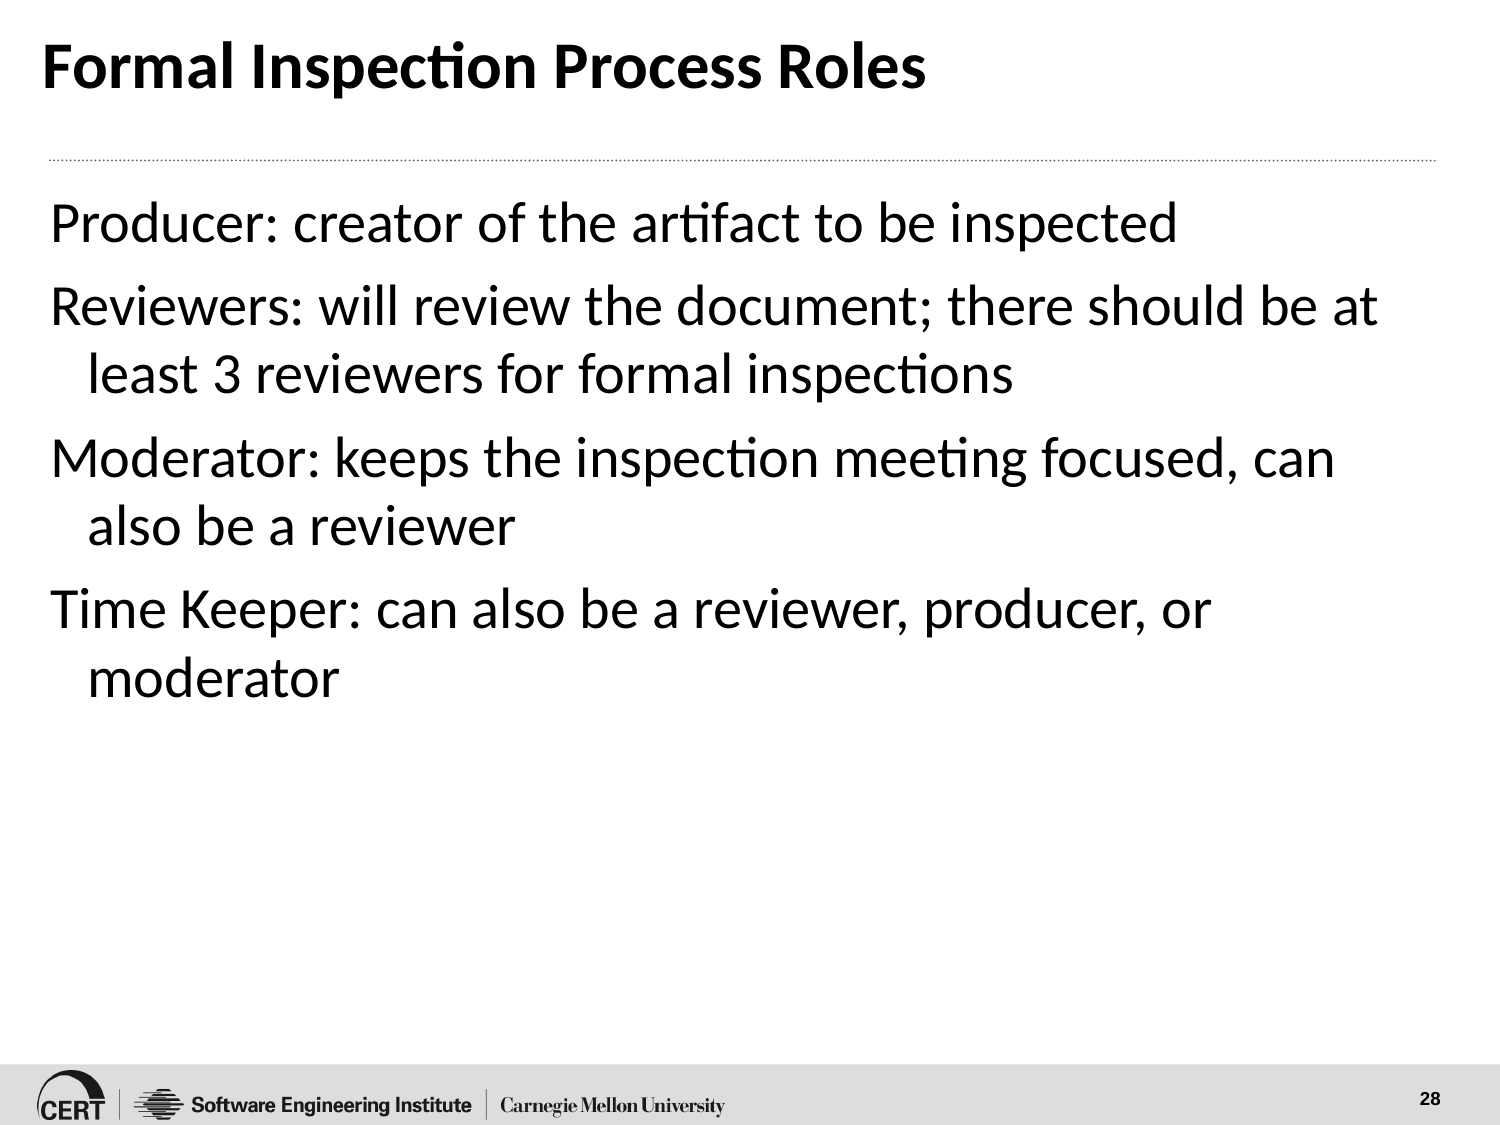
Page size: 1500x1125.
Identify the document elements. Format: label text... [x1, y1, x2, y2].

picture [37, 1069, 725, 1122]
list Producer: creator of the artifact to be inspected Reviewers: will review the document; there should be at least 3 reviewers for formal inspections Moderator: keeps the inspection meeting focused, can also be a reviewer Time Keeper: can also be a reviewer, producer, or moderator [49, 187, 1438, 1001]
title Formal Inspection Process Roles [42, 37, 1434, 155]
